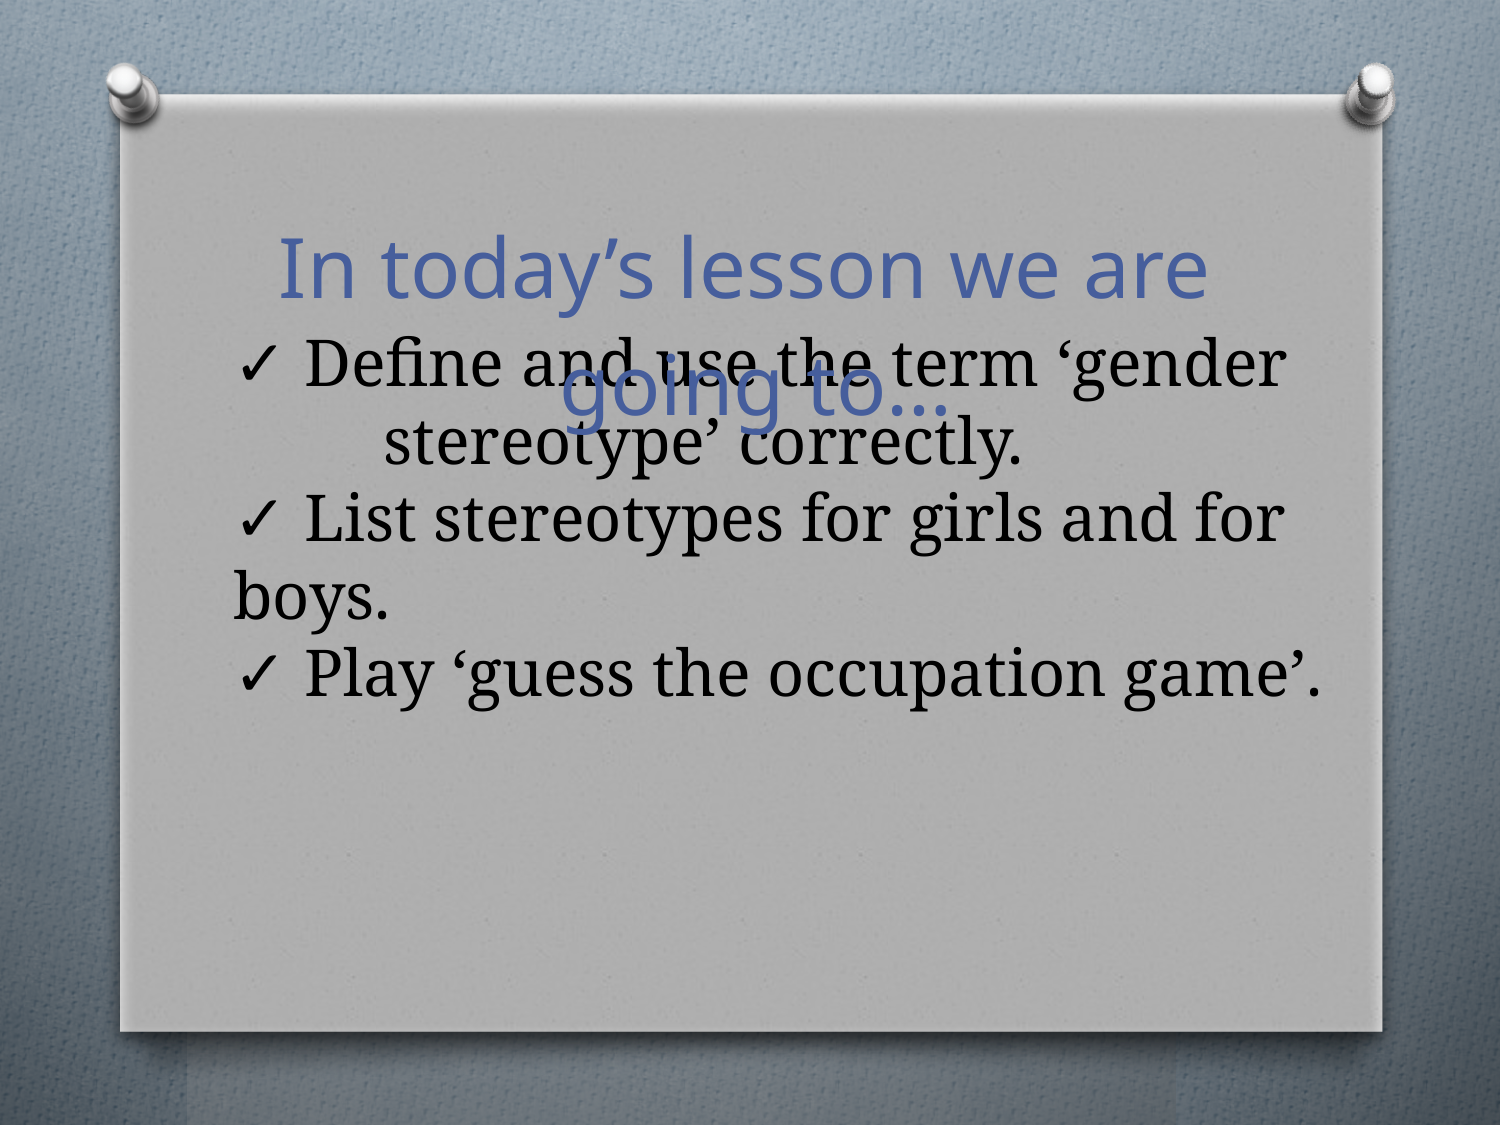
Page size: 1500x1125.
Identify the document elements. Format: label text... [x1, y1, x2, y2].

list In today’s lesson we are going to… [194, 207, 1318, 422]
picture [75, 31, 197, 152]
picture [1317, 35, 1439, 156]
title ✓ Define and use the term ‘gender stereotype’ correctly. ✓ List stereotypes for girls and for boys. ✓ Play ‘guess the occupation game’. [218, 479, 1341, 918]
